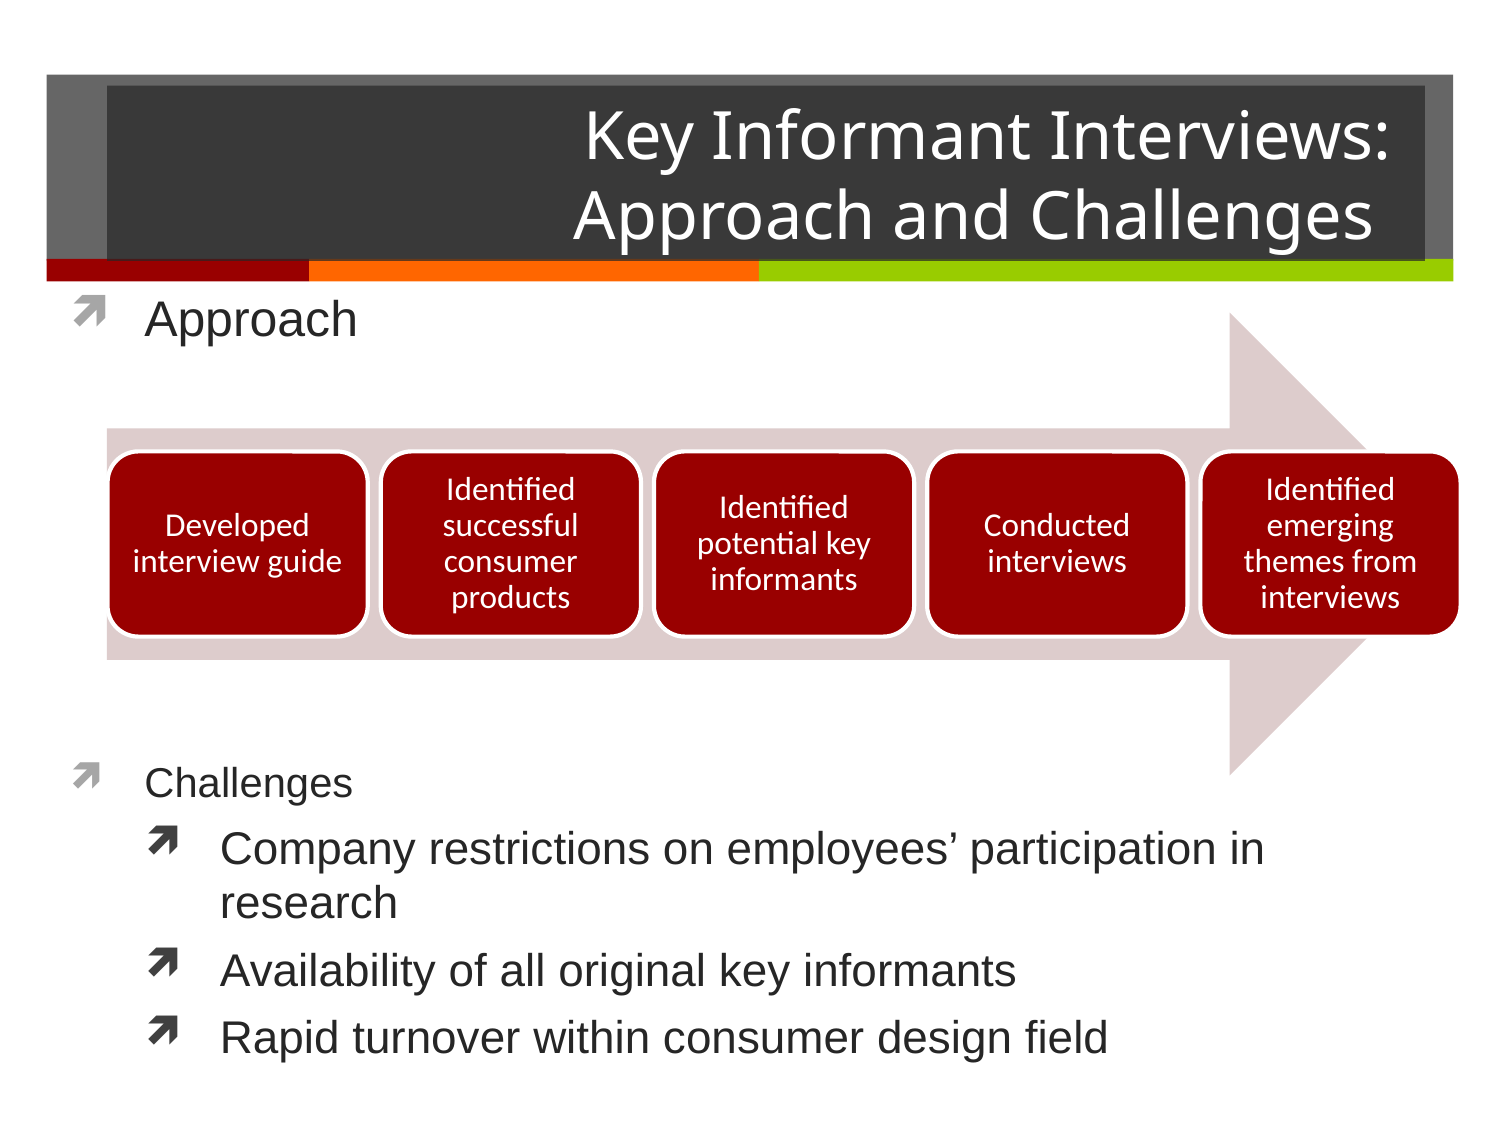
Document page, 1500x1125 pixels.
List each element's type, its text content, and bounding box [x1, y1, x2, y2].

list Approach Challenges Company restrictions on employees’ participation in research Availability of all original key informants Rapid turnover within consumer design field [54, 279, 1462, 1125]
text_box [106, 311, 1462, 777]
title Key Informant Interviews: Approach and Challenges [107, 85, 1425, 261]
